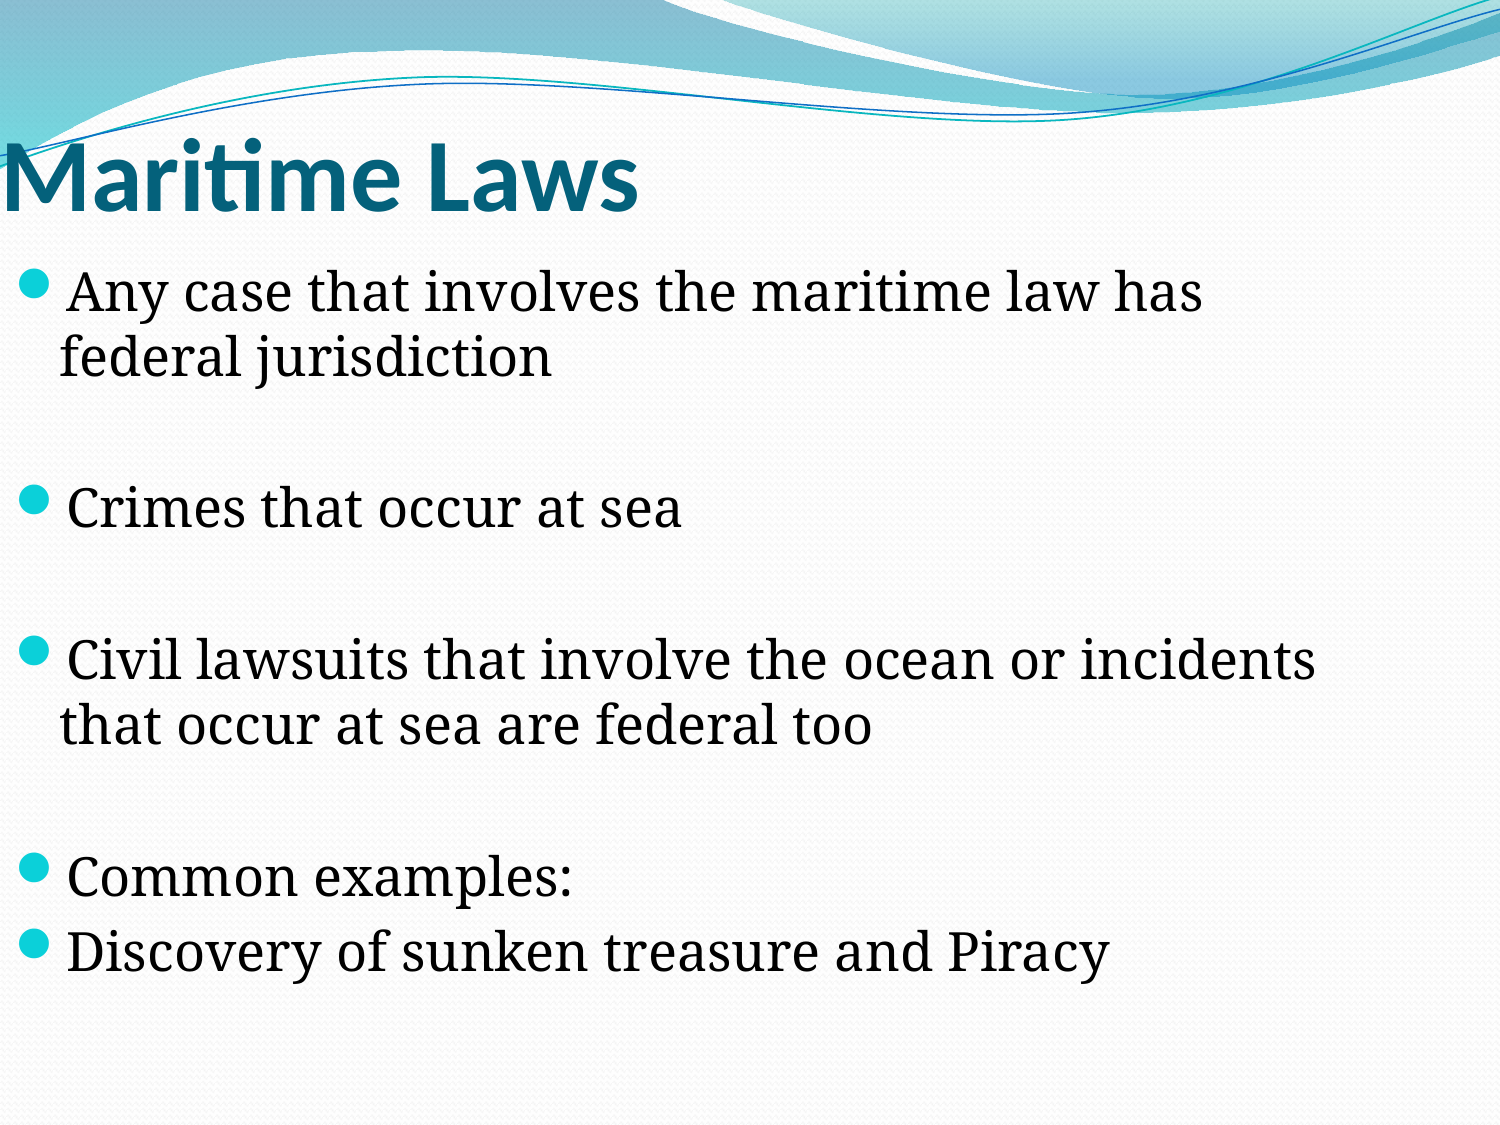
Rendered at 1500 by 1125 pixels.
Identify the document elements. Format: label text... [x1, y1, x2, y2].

title Maritime Laws [0, 45, 1350, 233]
list Any case that involves the maritime law has federal jurisdiction Crimes that occur at sea Civil lawsuits that involve the ocean or incidents that occur at sea are federal too Common examples: Discovery of sunken treasure and Piracy [0, 249, 1400, 1063]
